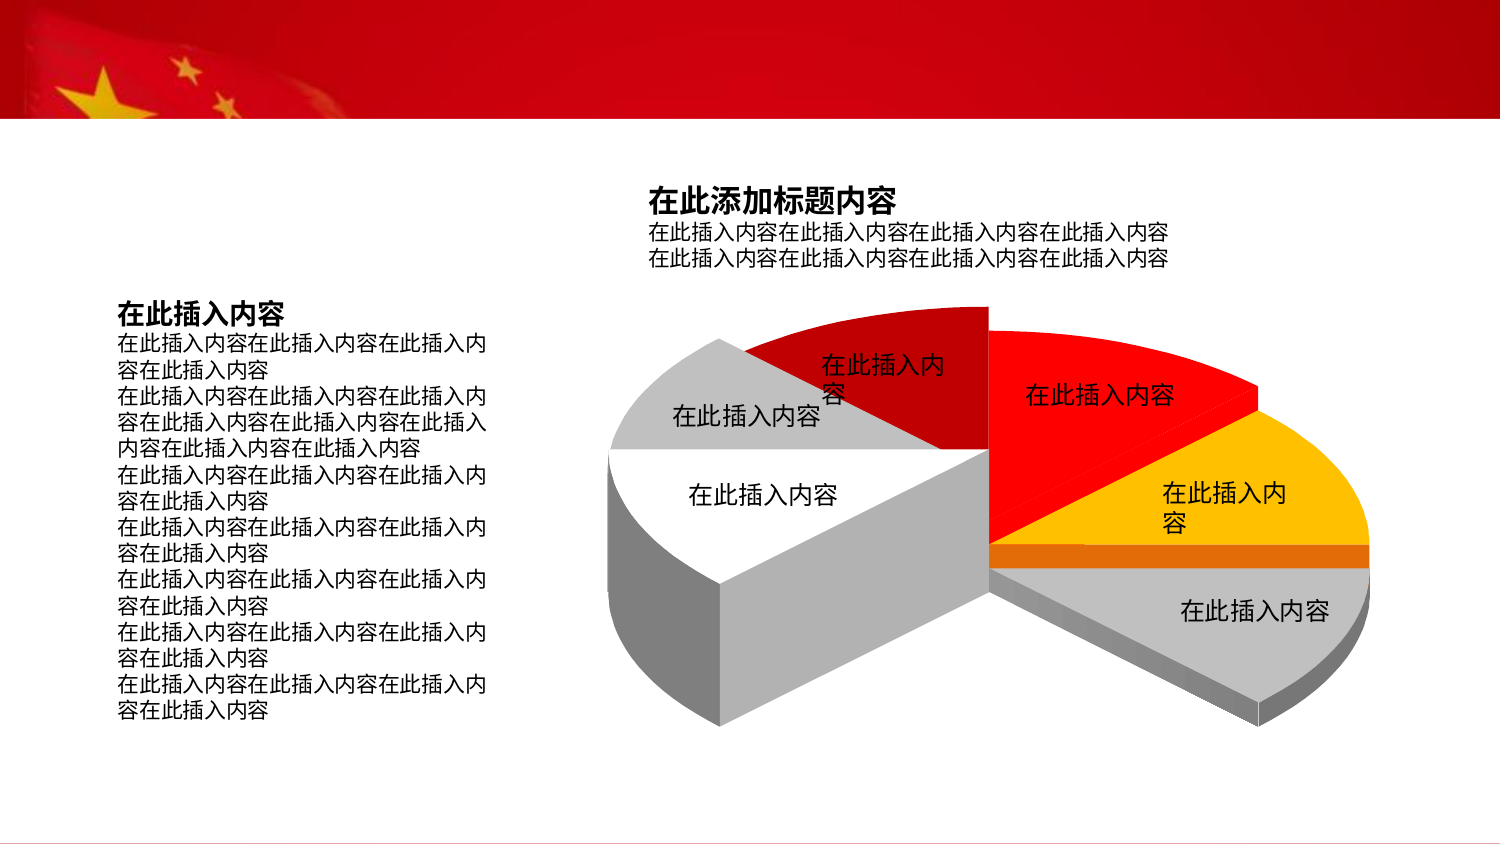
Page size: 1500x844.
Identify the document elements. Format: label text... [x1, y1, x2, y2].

text_box [139, 20, 544, 89]
picture [0, 0, 1500, 118]
text_box 在此插入内容 在此插入内容在此插入内容在此插入内容在此插入内容 在此插入内容在此插入内容在此插入内容在此插入内容在此插入内容在此插入内容在此插入内容在此插入内容 在此插入内容在此插入内容在此插入内容在此插入内容 在此插入内容在此插入内容在此插入内容在此插入内容 在此插入内容在此插入内容在此插入内容在此插入内容 在此插入内容在此插入内容在此插入内容在此插入内容 在此插入内容在此插入内容在此插入内容在此插入内容 [102, 289, 520, 757]
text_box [607, 338, 989, 592]
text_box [719, 306, 989, 338]
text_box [988, 410, 1370, 568]
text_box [989, 568, 1370, 727]
text_box 在此添加标题内容 在此插入内容在此插入内容在此插入内容在此插入内容 在此插入内容在此插入内容在此插入内容在此插入内容 [633, 173, 1186, 279]
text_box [608, 449, 990, 727]
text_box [988, 330, 1259, 410]
